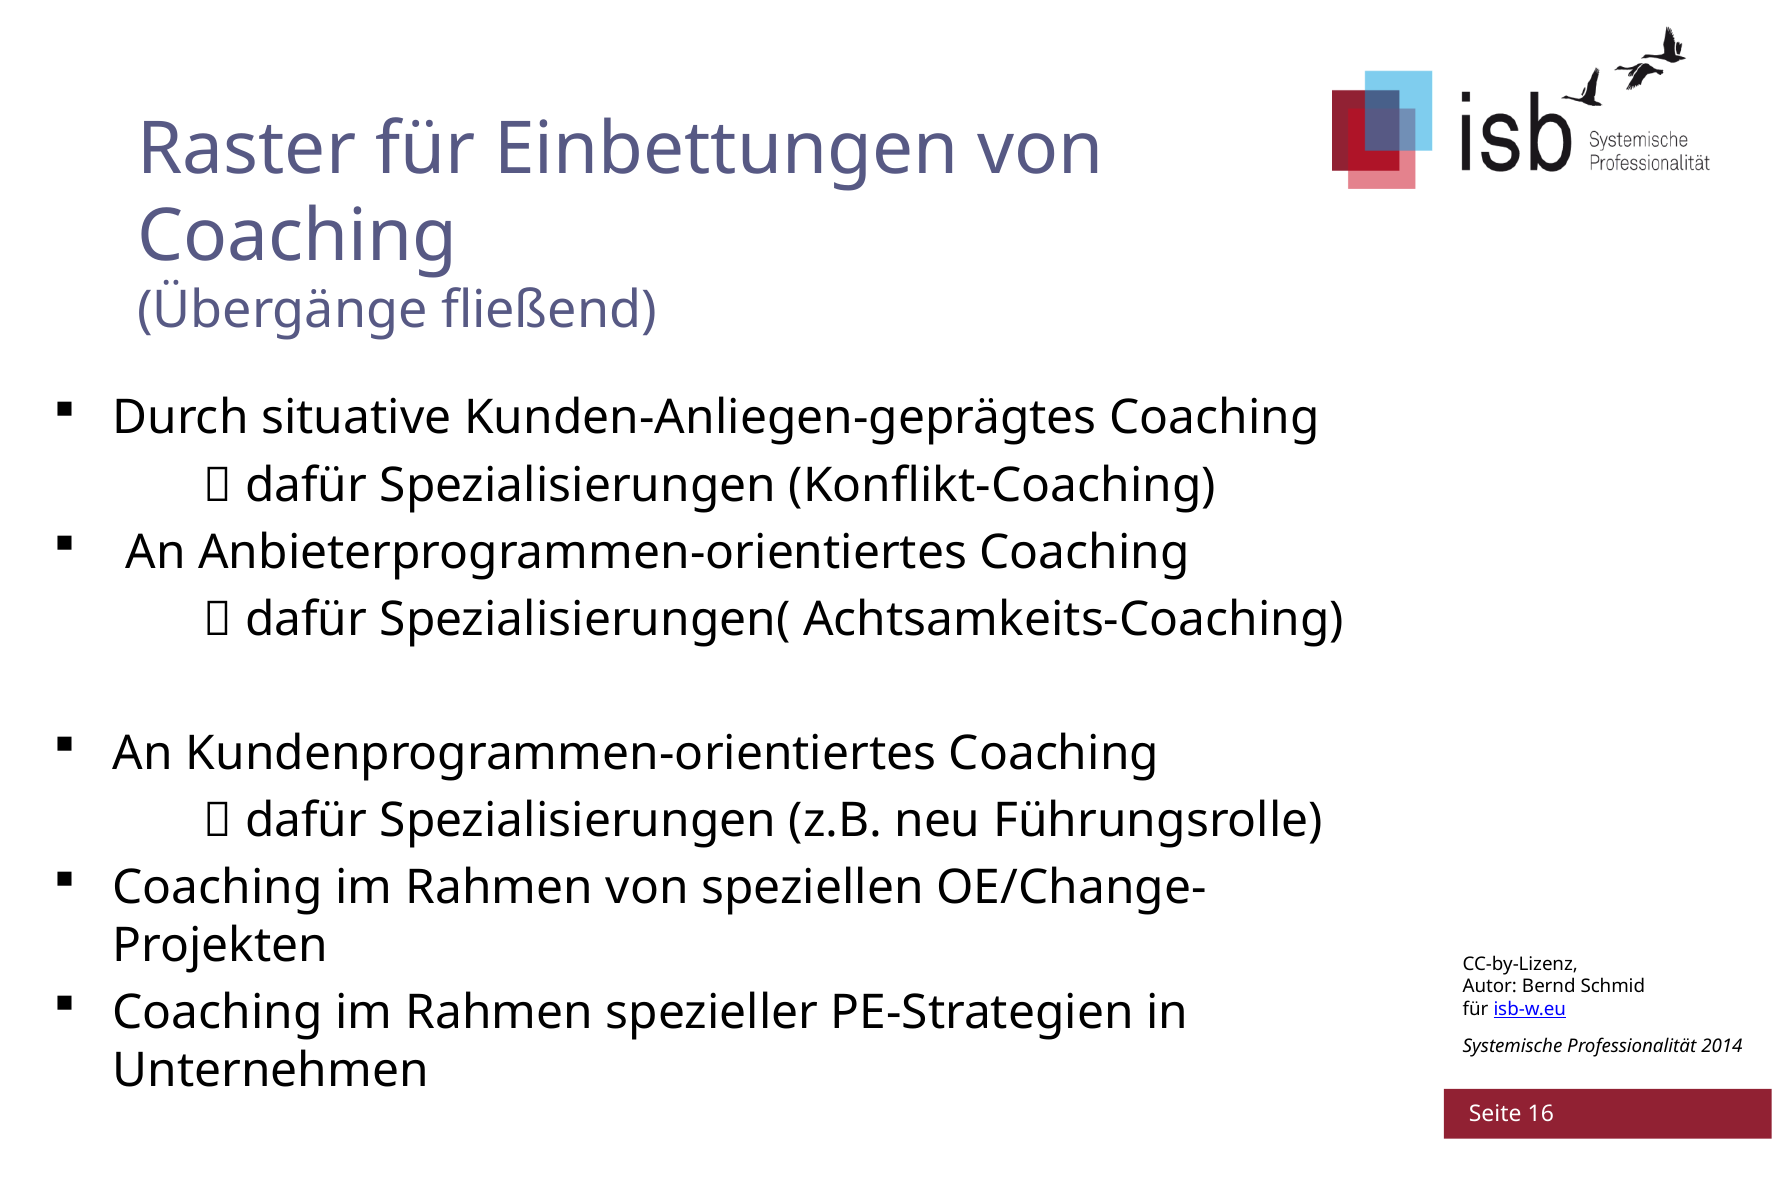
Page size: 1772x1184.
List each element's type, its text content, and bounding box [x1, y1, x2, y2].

slide_number Seite 16 [1443, 1088, 1772, 1139]
list Durch situative Kunden-Anliegen-geprägtes Coaching  dafür Spezialisierungen (Konflikt-Coaching) An Anbieterprogrammen-orientiertes Coaching  dafür Spezialisierungen( Achtsamkeits-Coaching) An Kundenprogrammen-orientiertes Coaching  dafür Spezialisierungen (z.B. neu Führungsrolle) Coaching im Rahmen von speziellen OE/Change-Projekten Coaching im Rahmen spezieller PE-Strategien in Unternehmen [34, 359, 1430, 1122]
picture [1332, 20, 1725, 194]
title Raster für Einbettungen von Coaching (Übergänge fließend) [118, 94, 1444, 344]
